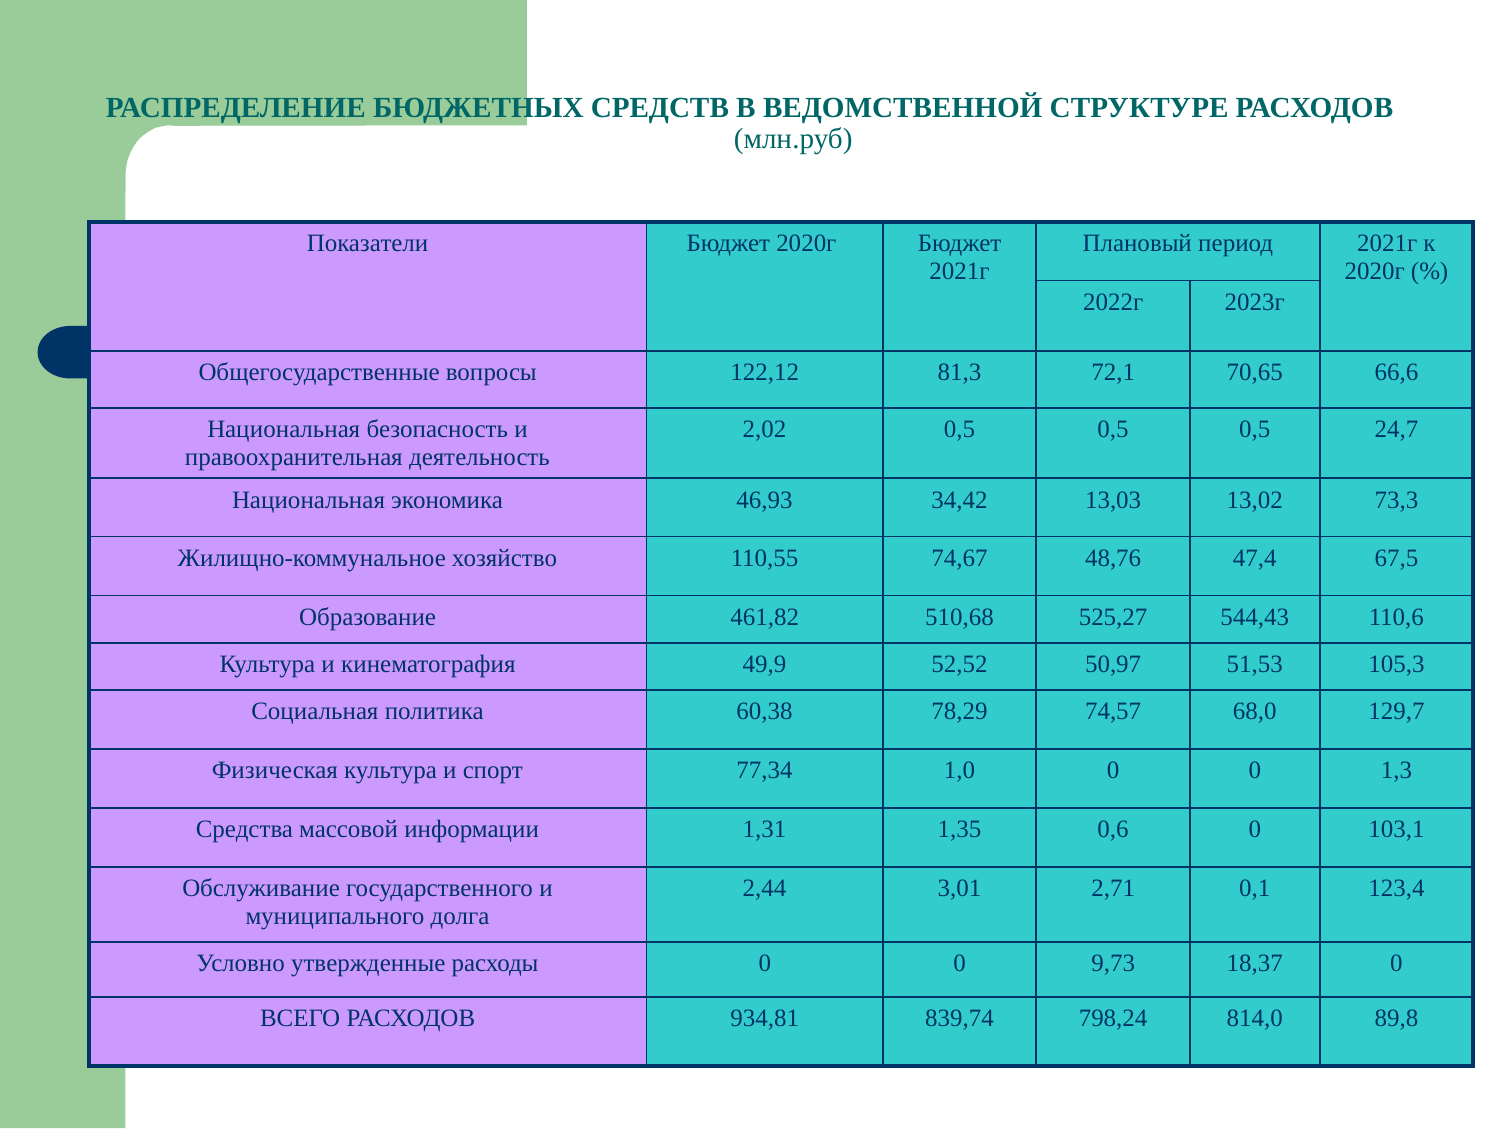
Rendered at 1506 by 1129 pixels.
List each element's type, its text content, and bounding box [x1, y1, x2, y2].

table_cell 70,65 [1191, 352, 1319, 407]
table_cell 0,5 [1191, 409, 1319, 477]
table_cell 72,1 [1037, 352, 1189, 407]
table_cell 68,0 [1191, 691, 1319, 748]
table_cell 74,57 [1037, 691, 1189, 748]
table_cell 510,68 [884, 596, 1035, 642]
table_cell Условно утвержденные расходы [91, 943, 646, 996]
table_cell 18,37 [1191, 943, 1319, 996]
table_cell 2022г [1037, 281, 1189, 350]
table_cell 0 [1191, 809, 1319, 866]
table_cell 3,01 [884, 868, 1035, 941]
table_cell 89,8 [1321, 998, 1471, 1064]
table_cell 47,4 [1191, 537, 1319, 595]
table_cell 48,76 [1037, 537, 1189, 595]
table_cell 110,55 [647, 537, 882, 595]
table_cell 0,5 [884, 409, 1035, 477]
table_cell 0,5 [1037, 409, 1189, 477]
table_cell Национальная безопасность и правоохранительная деятельность [91, 409, 646, 477]
table_cell 123,4 [1321, 868, 1471, 941]
table_cell Средства массовой информации [91, 809, 646, 866]
table_cell 461,82 [647, 596, 882, 642]
table_cell 934,81 [647, 998, 882, 1064]
table_cell 1,35 [884, 809, 1035, 866]
table_cell 51,53 [1191, 644, 1319, 689]
table_cell Общегосударственные вопросы [91, 352, 646, 407]
table_header Бюджет 2021г [884, 224, 1035, 350]
table_cell 34,42 [884, 479, 1035, 536]
table_cell Физическая культура и спорт [91, 750, 646, 807]
table_cell 0 [1321, 943, 1471, 996]
title РАСПРЕДЕЛЕНИЕ БЮДЖЕТНЫХ СРЕДСТВ В ВЕДОМСТВЕННОЙ СТРУКТУРЕ РАСХОДОВ (млн.руб) [88, 44, 1433, 163]
table_cell ВСЕГО РАСХОДОВ [91, 998, 646, 1064]
table_cell 110,6 [1321, 596, 1471, 642]
table_cell 50,97 [1037, 644, 1189, 689]
table_cell 1,31 [647, 809, 882, 866]
table_cell Образование [91, 596, 646, 642]
table_header Показатели [91, 224, 646, 350]
table_cell 0 [1037, 750, 1189, 807]
table_cell 814,0 [1191, 998, 1319, 1064]
table_cell 105,3 [1321, 644, 1471, 689]
table_cell 78,29 [884, 691, 1035, 748]
table_cell 13,02 [1191, 479, 1319, 536]
table_cell 1,0 [884, 750, 1035, 807]
table_cell 49,9 [647, 644, 882, 689]
table_cell 544,43 [1191, 596, 1319, 642]
table_cell 0,6 [1037, 809, 1189, 866]
table_cell 129,7 [1321, 691, 1471, 748]
table_cell 122,12 [647, 352, 882, 407]
table_cell 525,27 [1037, 596, 1189, 642]
table_cell Культура и кинематография [91, 644, 646, 689]
table_cell 13,03 [1037, 479, 1189, 536]
table_cell 0 [1191, 750, 1319, 807]
table_cell Национальная экономика [91, 479, 646, 536]
table_header Бюджет 2020г [647, 224, 882, 350]
table_cell 9,73 [1037, 943, 1189, 996]
table_cell 52,52 [884, 644, 1035, 689]
table_cell 74,67 [884, 537, 1035, 595]
table_cell 81,3 [884, 352, 1035, 407]
table_cell 67,5 [1321, 537, 1471, 595]
table_cell 103,1 [1321, 809, 1471, 866]
table_cell 798,24 [1037, 998, 1189, 1064]
table_cell Социальная политика [91, 691, 646, 748]
table_cell 2023г [1191, 281, 1319, 350]
table_cell Обслуживание государственного и муниципального долга [91, 868, 646, 941]
table_header Плановый период [1037, 224, 1319, 280]
table_cell Жилищно-коммунальное хозяйство [91, 537, 646, 595]
table_cell 46,93 [647, 479, 882, 536]
table_cell 24,7 [1321, 409, 1471, 477]
table_cell 1,3 [1321, 750, 1471, 807]
table_cell 0 [647, 943, 882, 996]
table_cell 0 [884, 943, 1035, 996]
table_cell 0,1 [1191, 868, 1319, 941]
table_cell 2,71 [1037, 868, 1189, 941]
table_cell 73,3 [1321, 479, 1471, 536]
table_cell 77,34 [647, 750, 882, 807]
table_cell 2,44 [647, 868, 882, 941]
table_cell 839,74 [884, 998, 1035, 1064]
table_cell 66,6 [1321, 352, 1471, 407]
table_cell 60,38 [647, 691, 882, 748]
table_cell 2,02 [647, 409, 882, 477]
table_header 2021г к 2020г (%) [1321, 224, 1471, 350]
